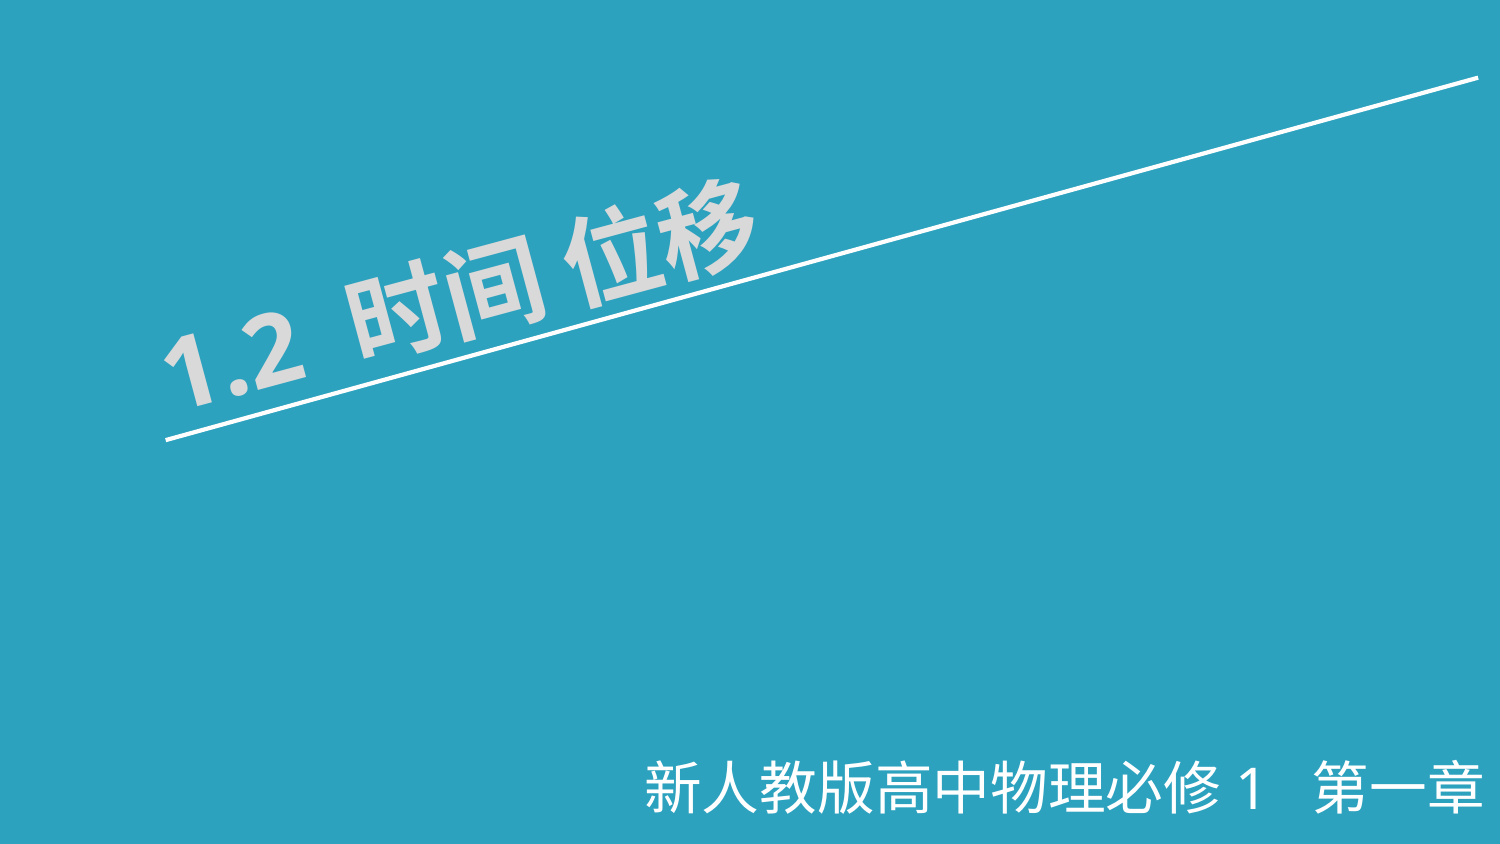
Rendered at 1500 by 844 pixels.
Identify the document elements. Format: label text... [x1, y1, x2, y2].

text_box 1.2 时间 位移 [129, 145, 789, 444]
subtitle 新人教版高中物理必修1 第一章 [387, 744, 1500, 829]
